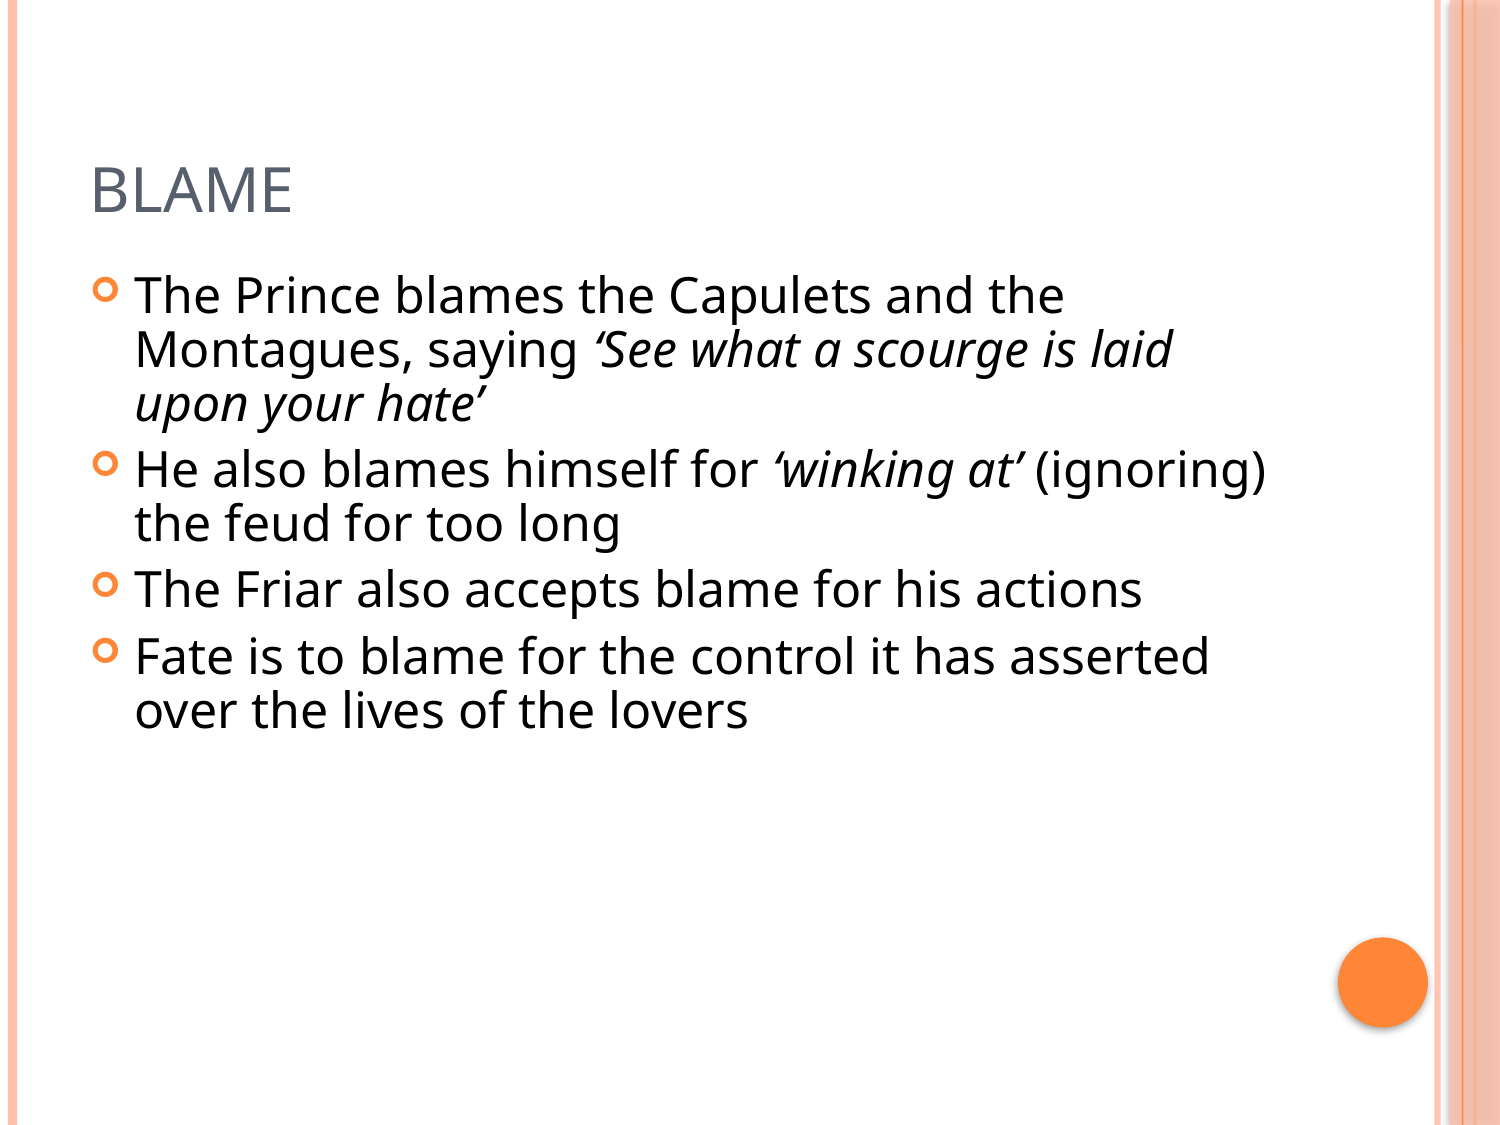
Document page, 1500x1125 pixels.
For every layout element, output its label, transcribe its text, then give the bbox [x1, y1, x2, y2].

title Blame [75, 45, 1300, 233]
list The Prince blames the Capulets and the Montagues, saying ‘See what a scourge is laid upon your hate’ He also blames himself for ‘winking at’ (ignoring) the feud for too long The Friar also accepts blame for his actions Fate is to blame for the control it has asserted over the lives of the lovers [75, 262, 1300, 1062]
